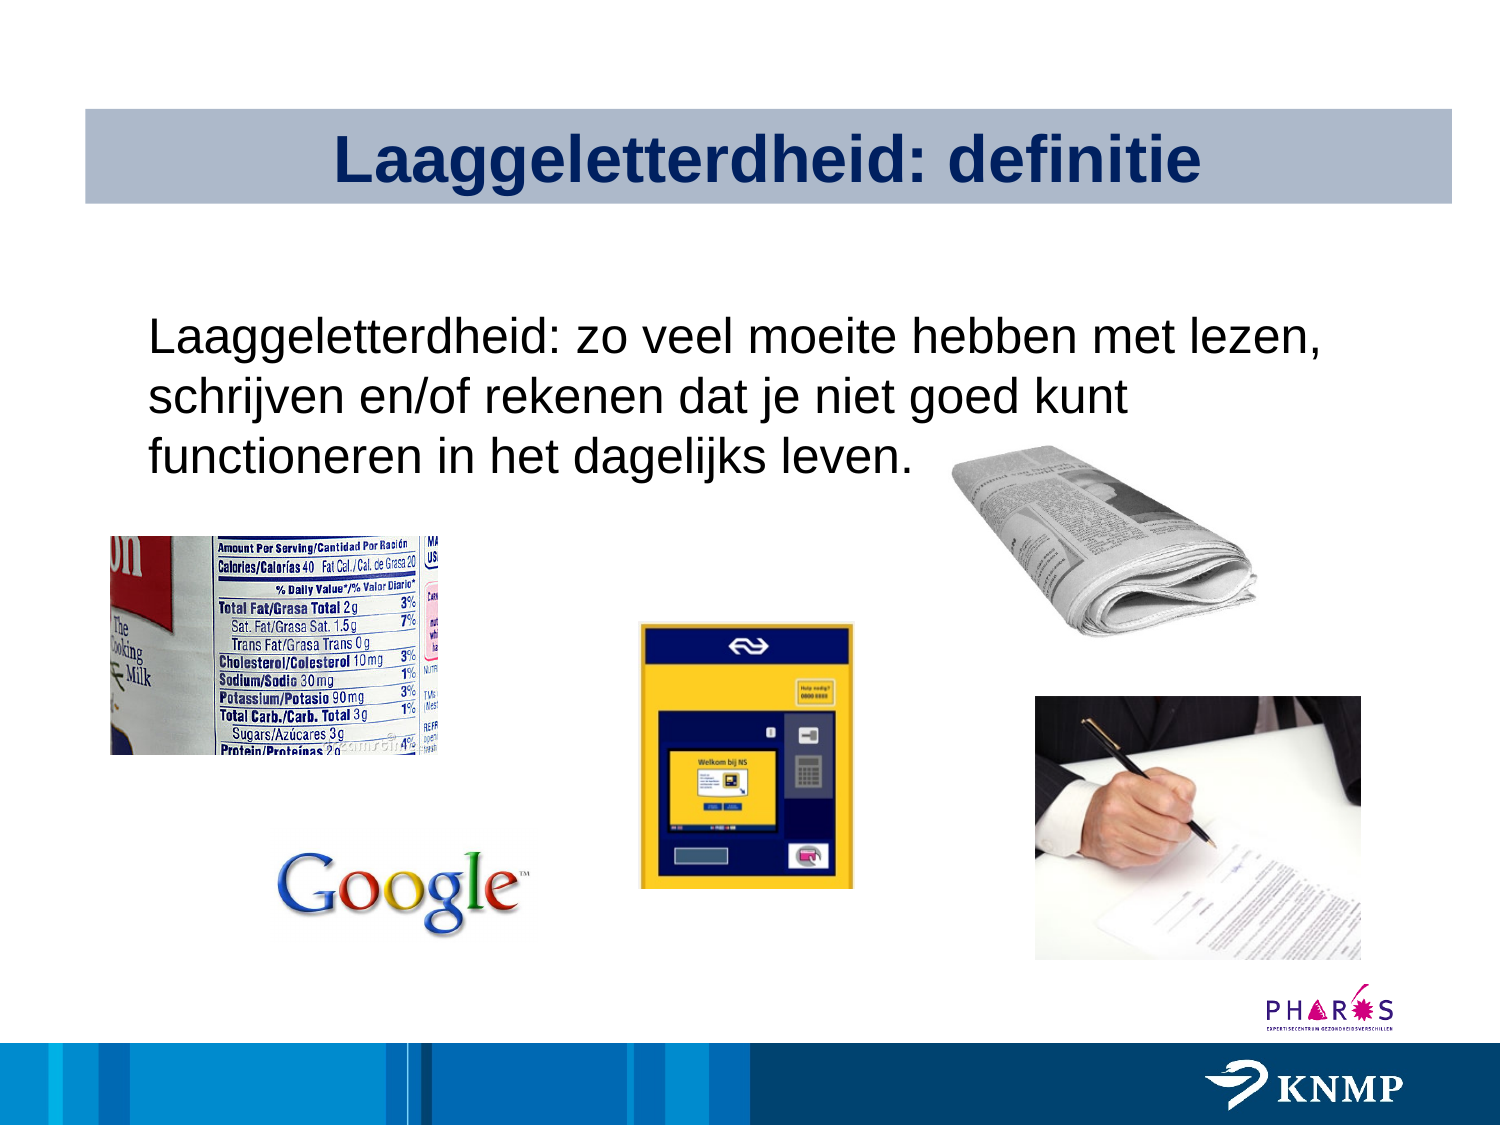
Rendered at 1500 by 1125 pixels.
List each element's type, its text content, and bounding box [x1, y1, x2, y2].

picture [110, 536, 438, 755]
picture [1266, 984, 1422, 1036]
picture [99, 1043, 129, 1125]
text_box Laaggeletterdheid: definitie [85, 108, 1452, 204]
picture [638, 621, 855, 889]
picture [635, 1043, 665, 1125]
picture [1035, 696, 1361, 960]
text_box Laaggeletterdheid: zo veel moeite hebben met lezen, schrijven en/of rekenen dat je niet goed kunt functioneren in het dagelijks leven. [133, 295, 1361, 551]
picture [386, 1043, 626, 1125]
picture [942, 439, 1267, 647]
picture [710, 1043, 1500, 1125]
picture [270, 828, 538, 944]
